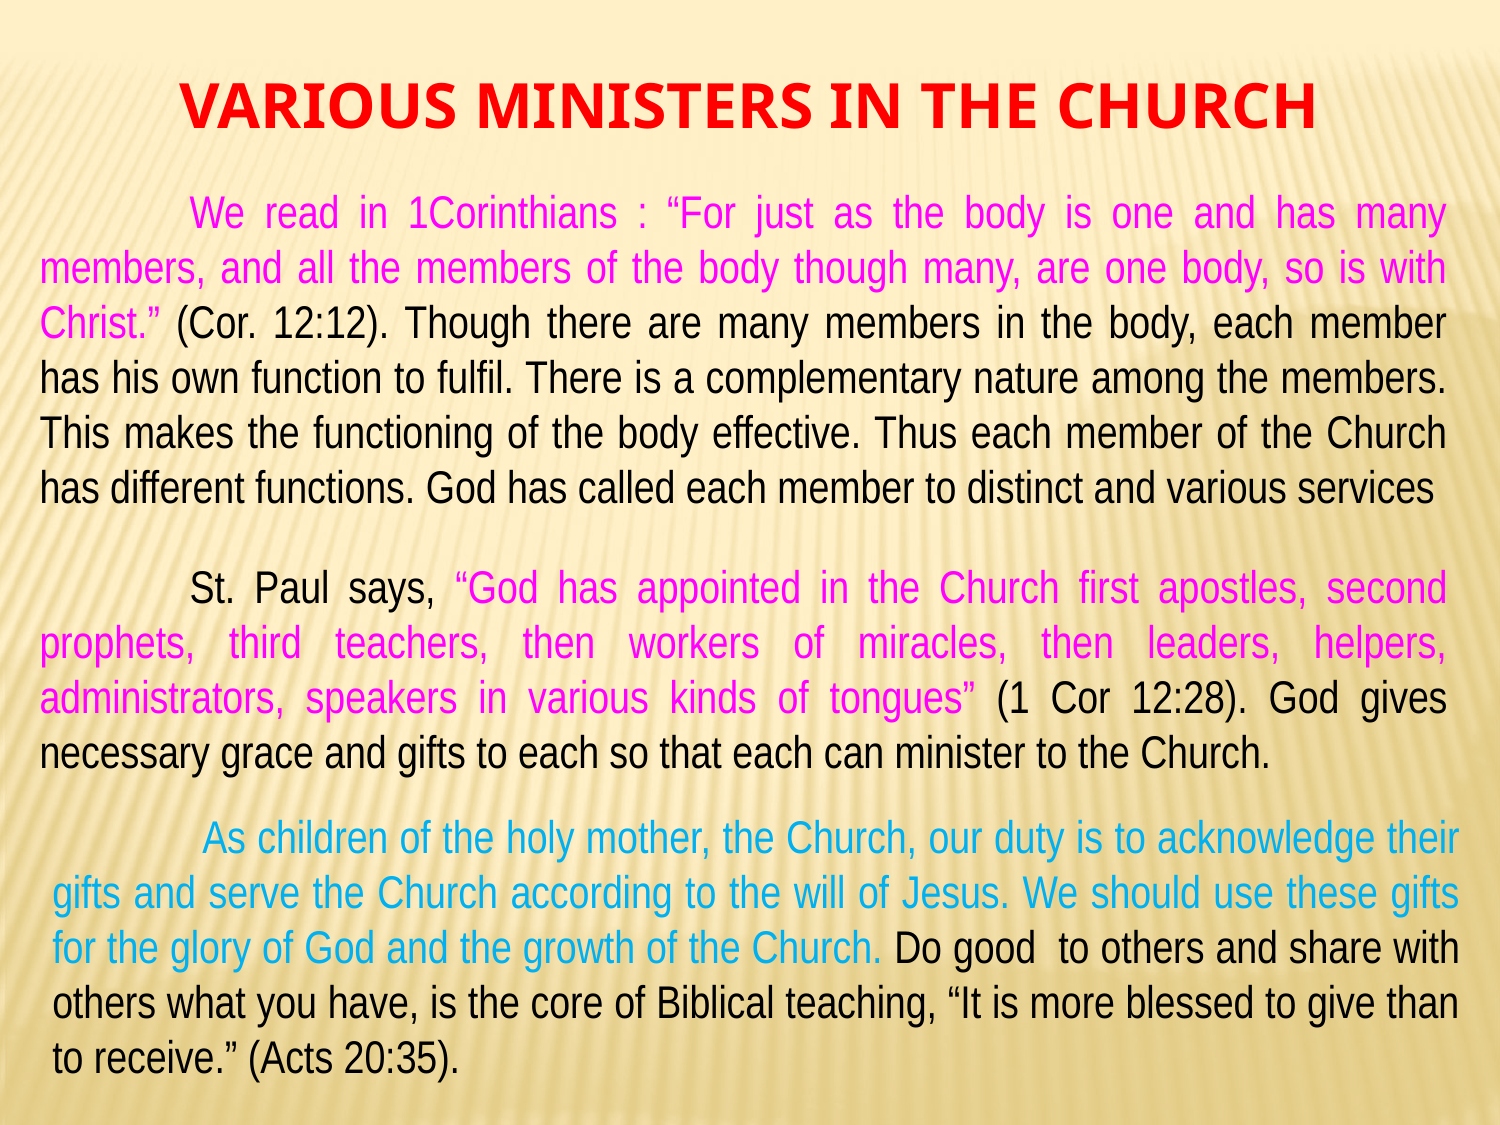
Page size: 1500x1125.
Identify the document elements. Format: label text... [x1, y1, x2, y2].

text_box St. Paul says, “God has appointed in the Church first apostles, second prophets, third teachers, then workers of miracles, then leaders, helpers, administrators, speakers in various kinds of tongues” (1 Cor 12:28). God gives necessary grace and gifts to each so that each can minister to the Church. [24, 549, 1463, 785]
text_box VARIOUS MINISTERS IN THE CHURCH [0, 59, 1500, 149]
text_box As children of the holy mother, the Church, our duty is to acknowledge their gifts and serve the Church according to the will of Jesus. We should use these gifts for the glory of God and the growth of the Church. Do good to others and share with others what you have, is the core of Biblical teaching, “It is more blessed to give than to receive.” (Acts 20:35). [37, 800, 1475, 1090]
text_box We read in 1Corinthians : “For just as the body is one and has many members, and all the members of the body though many, are one body, so is with Christ.” (Cor. 12:12). Though there are many members in the body, each member has his own function to fulfil. There is a complementary nature among the members. This makes the functioning of the body effective. Thus each member of the Church has different functions. God has called each member to distinct and various services [24, 174, 1463, 520]
